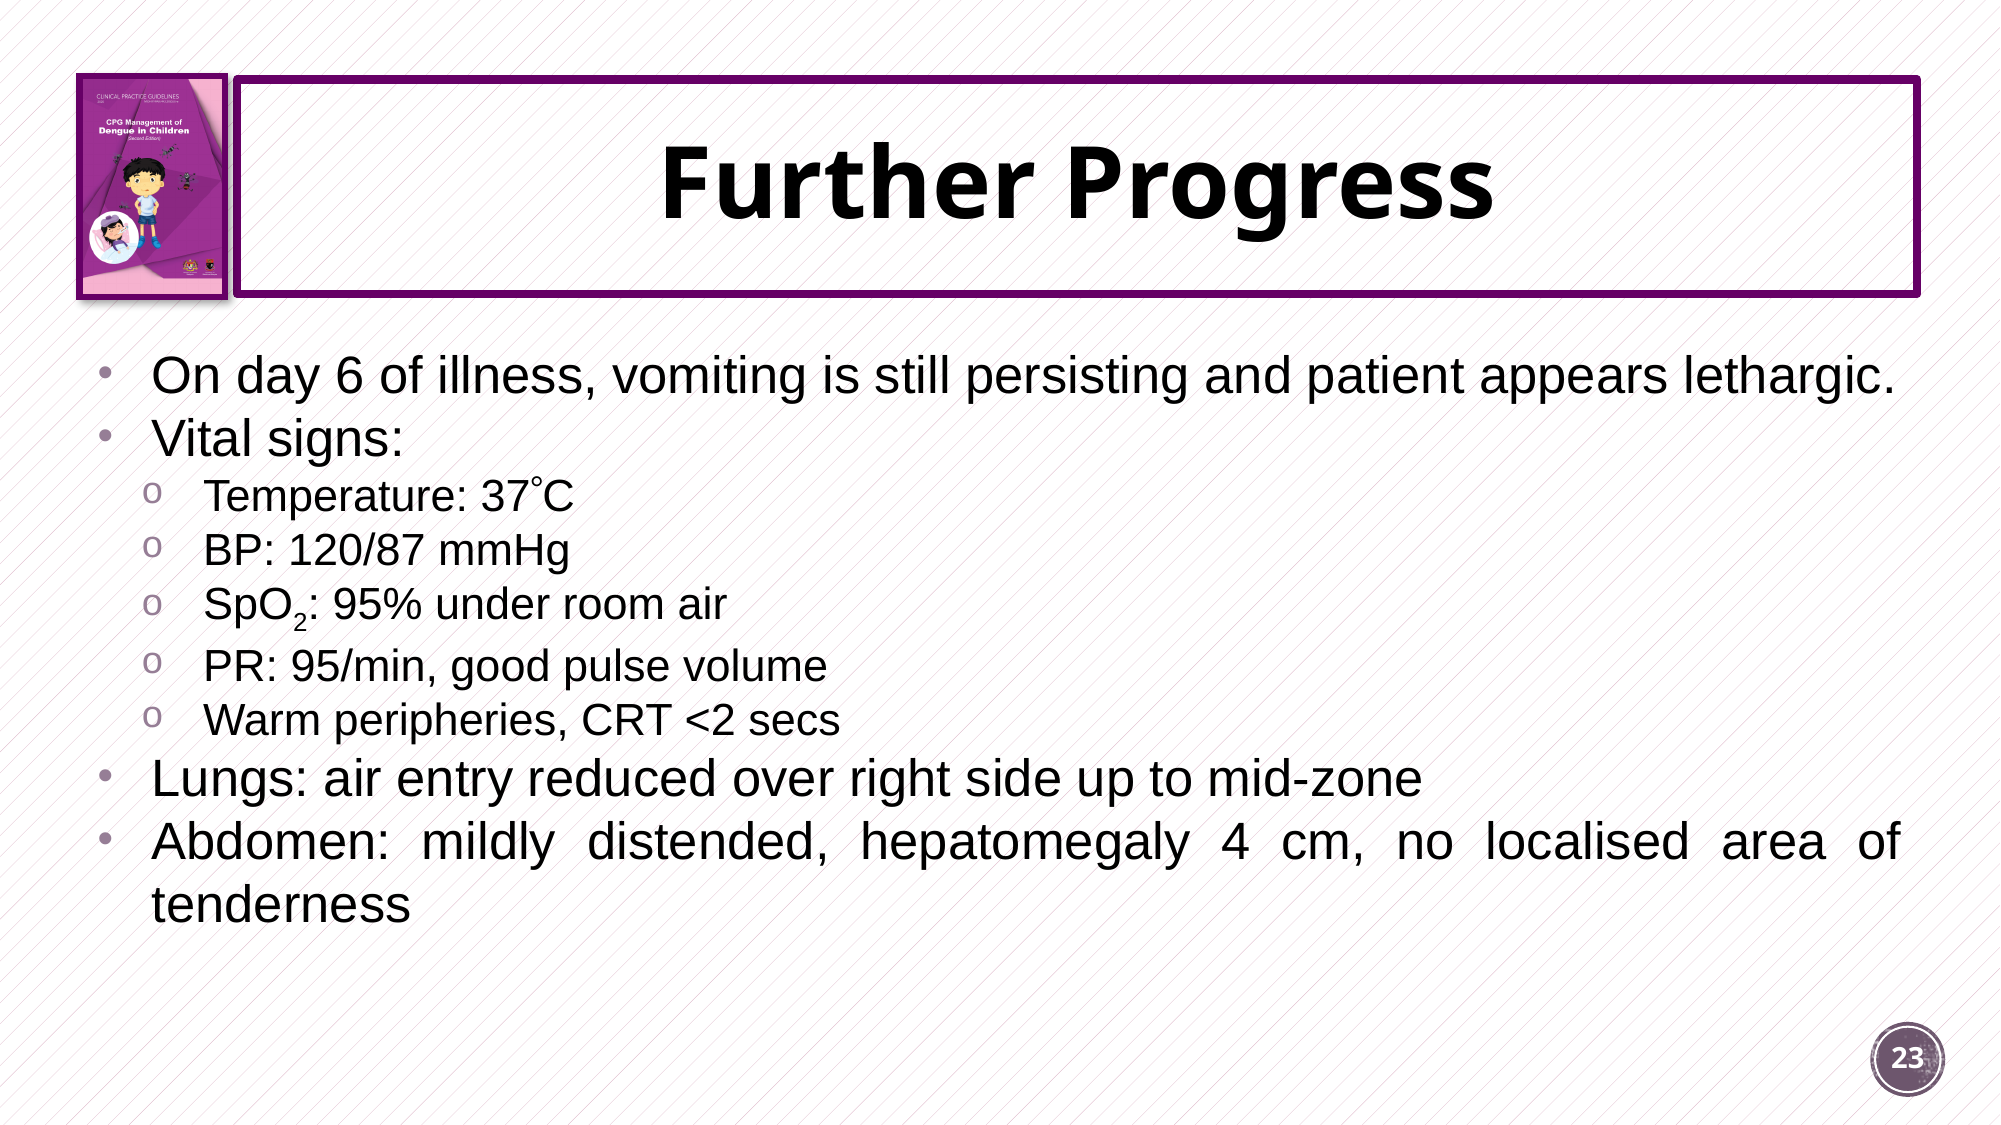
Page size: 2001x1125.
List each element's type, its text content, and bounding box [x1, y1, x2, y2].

list On day 6 of illness, vomiting is still persisting and patient appears lethargic. Vital signs: Temperature: 37C BP: 120/87 mmHg SpO2: 95% under room air PR: 95/min, good pulse volume Warm peripheries, CRT <2 secs Lungs: air entry reduced over right side up to mid-zone Abdomen: mildly distended, hepatomegaly 4 cm, no localised area of tenderness [82, 333, 1918, 1002]
text_box Further Progress [237, 79, 1918, 294]
slide_number 23 [1855, 1028, 1961, 1089]
picture [83, 79, 222, 294]
